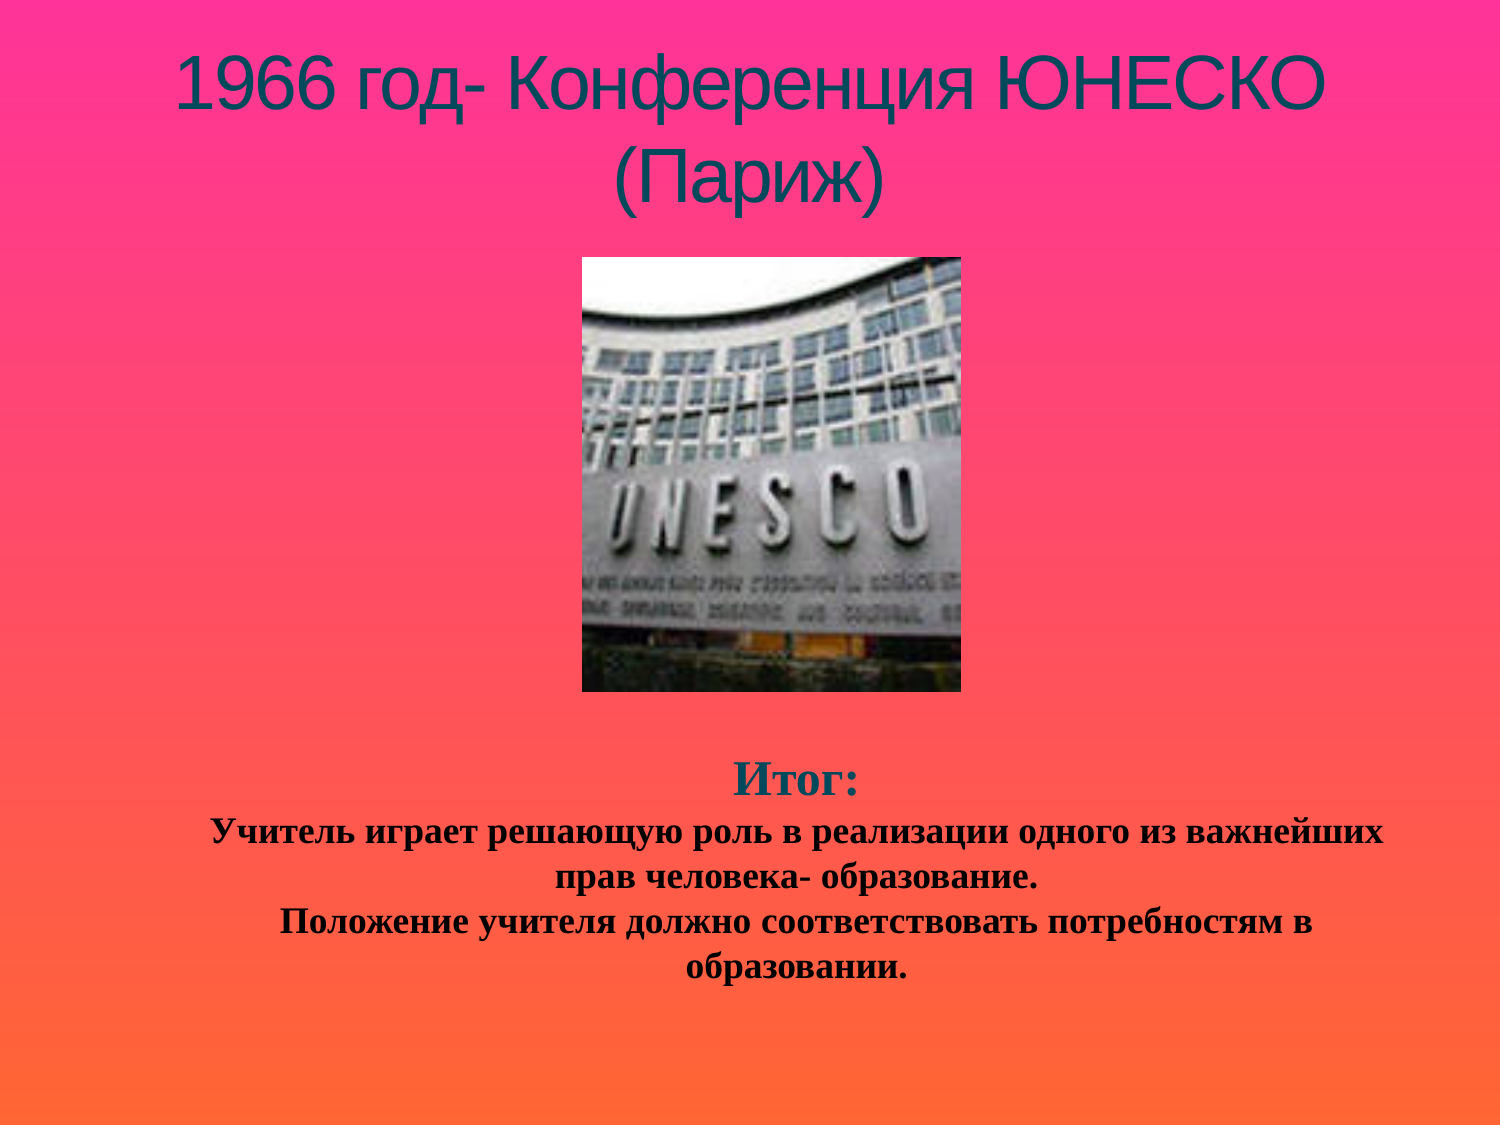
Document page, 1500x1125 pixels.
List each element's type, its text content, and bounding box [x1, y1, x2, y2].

text_box Итог: Учитель играет решающую роль в реализации одного из важнейших прав человека- образование. Положение учителя должно соответствовать потребностям в образовании. [164, 738, 1430, 993]
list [581, 257, 962, 692]
title 1966 год- Конференция ЮНЕСКО (Париж) [74, 24, 1425, 225]
